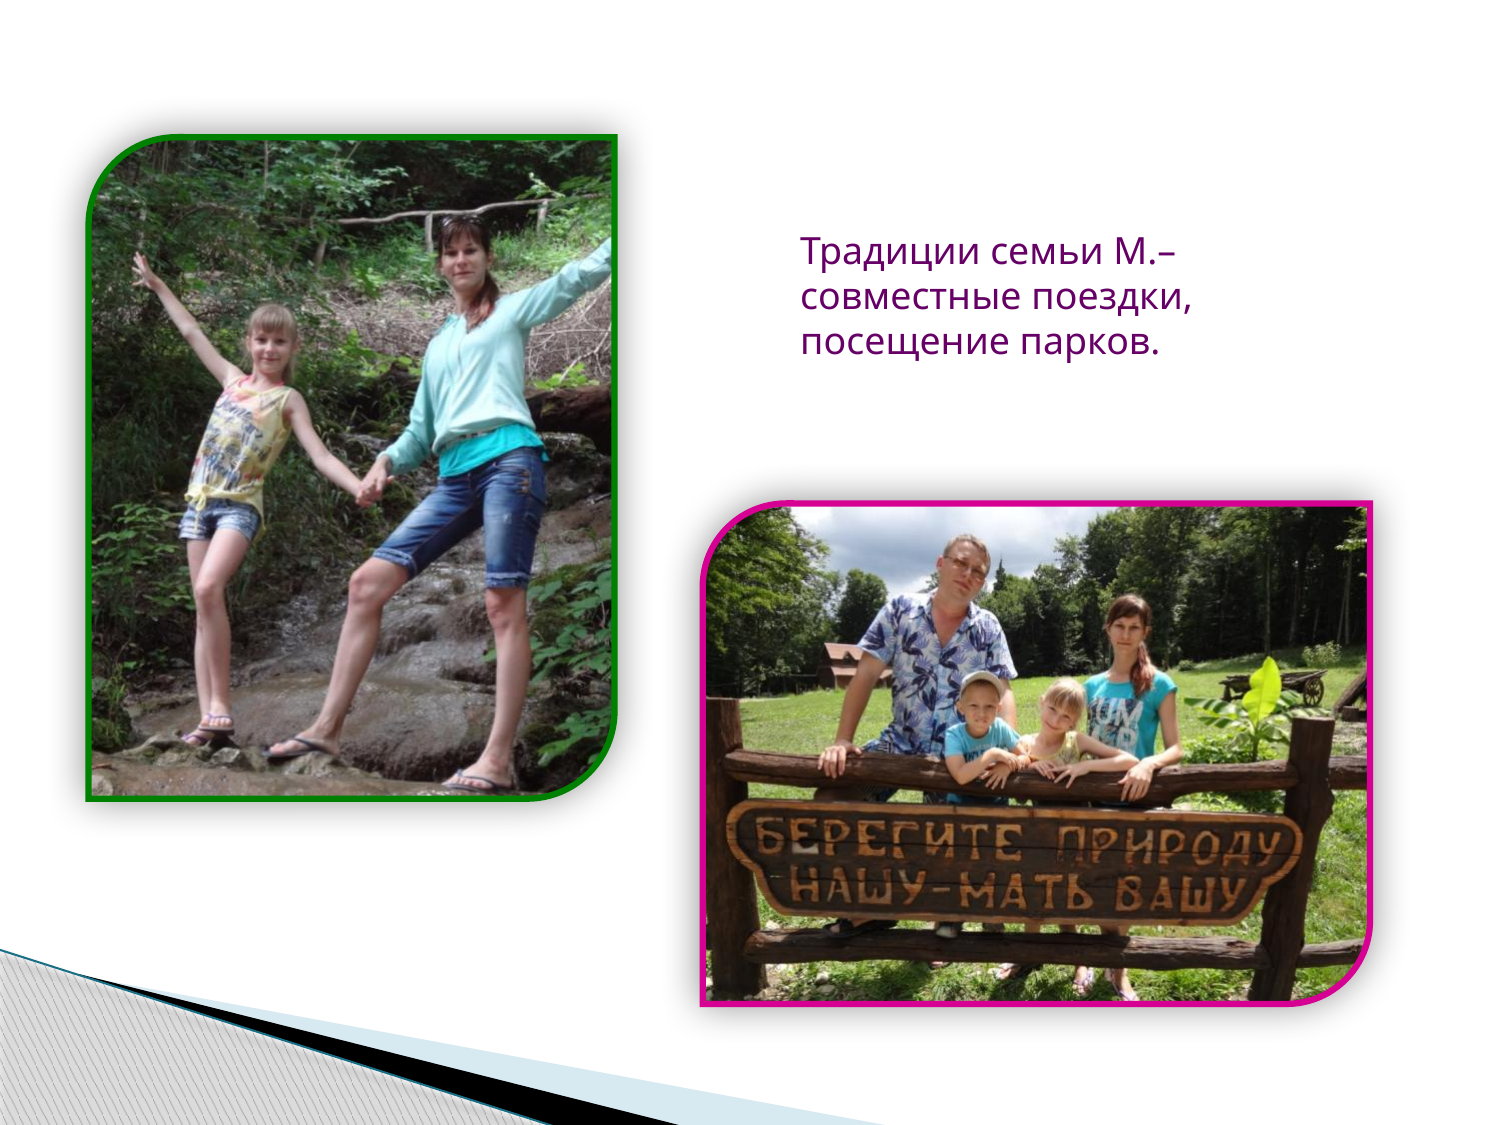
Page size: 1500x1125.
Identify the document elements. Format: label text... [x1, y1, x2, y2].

picture [88, 136, 615, 799]
picture [702, 503, 1371, 1005]
text_box Традиции семьи М.– совместные поездки, посещение парков. [785, 219, 1388, 370]
